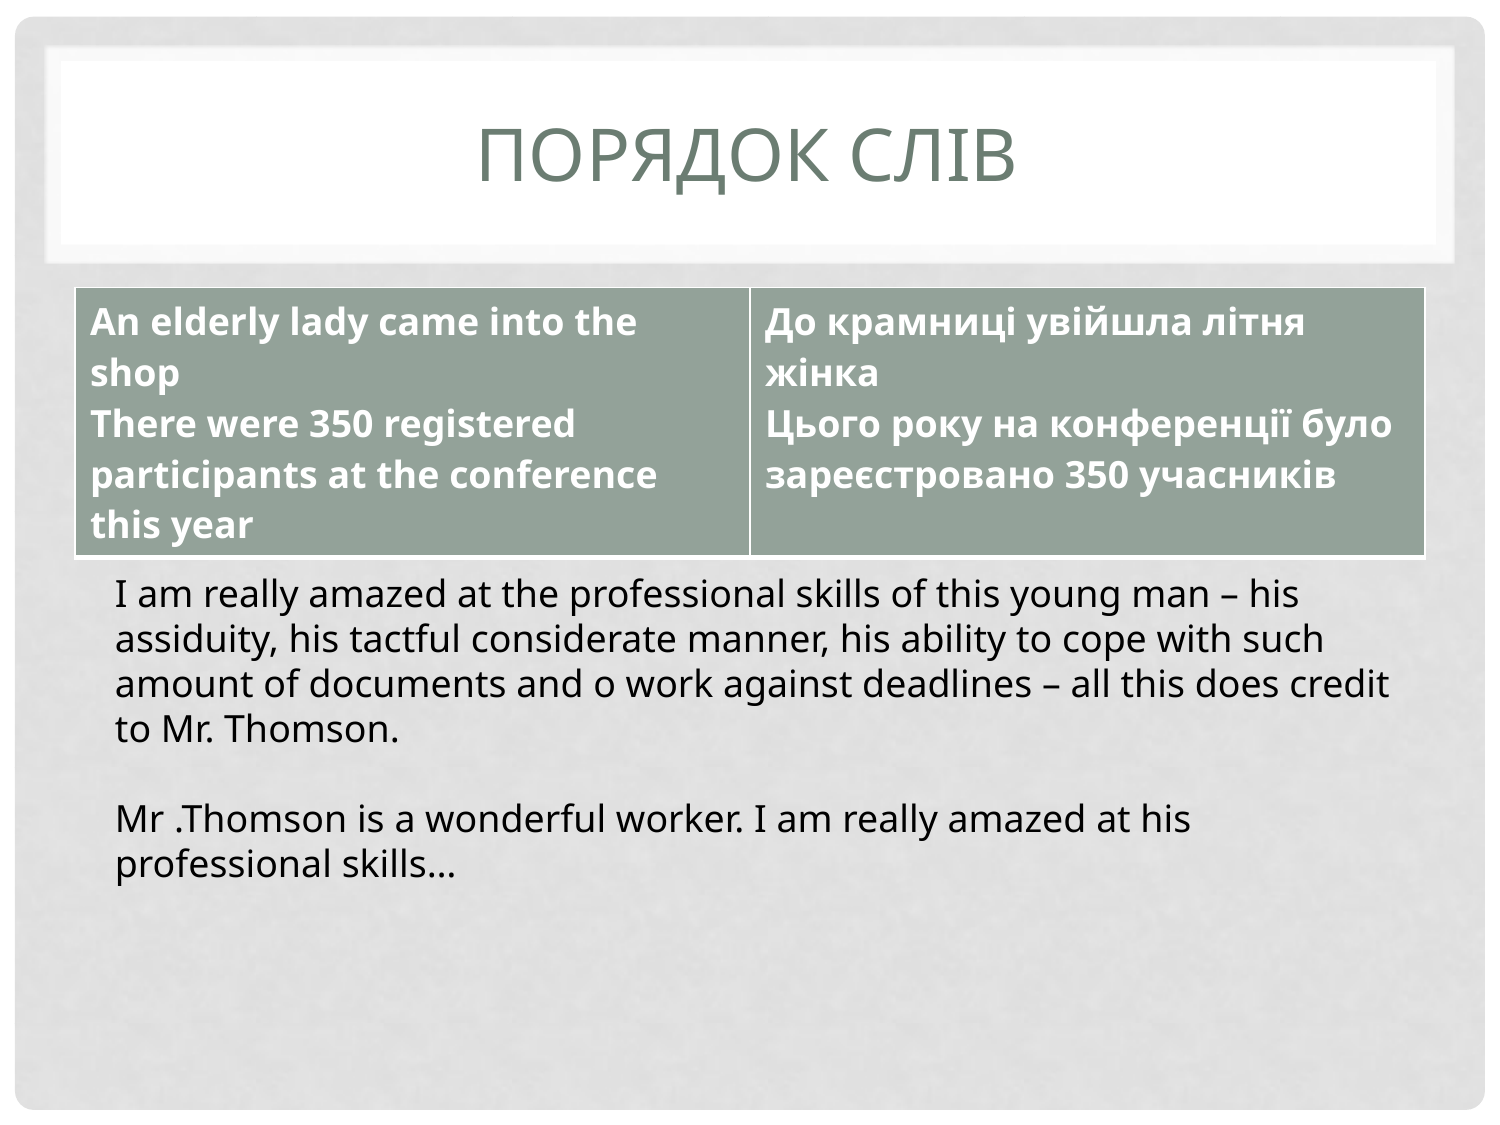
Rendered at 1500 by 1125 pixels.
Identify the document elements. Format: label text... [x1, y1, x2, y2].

table_header До крамниці увійшла літня жінка Цього року на конференції було зареєстровано 350 учасників [751, 288, 1424, 555]
table_header An elderly lady came into the shop There were 350 registered participants at the conference this year [76, 288, 749, 555]
title Порядок слів [69, 66, 1425, 238]
text_box I am really amazed at the professional skills of this young man – his assiduity, his tactful considerate manner, his ability to cope with such amount of documents and o work against deadlines – all this does credit to Mr. Thomson. Mr .Thomson is a wonderful worker. I am really amazed at his professional skills… [100, 562, 1424, 893]
